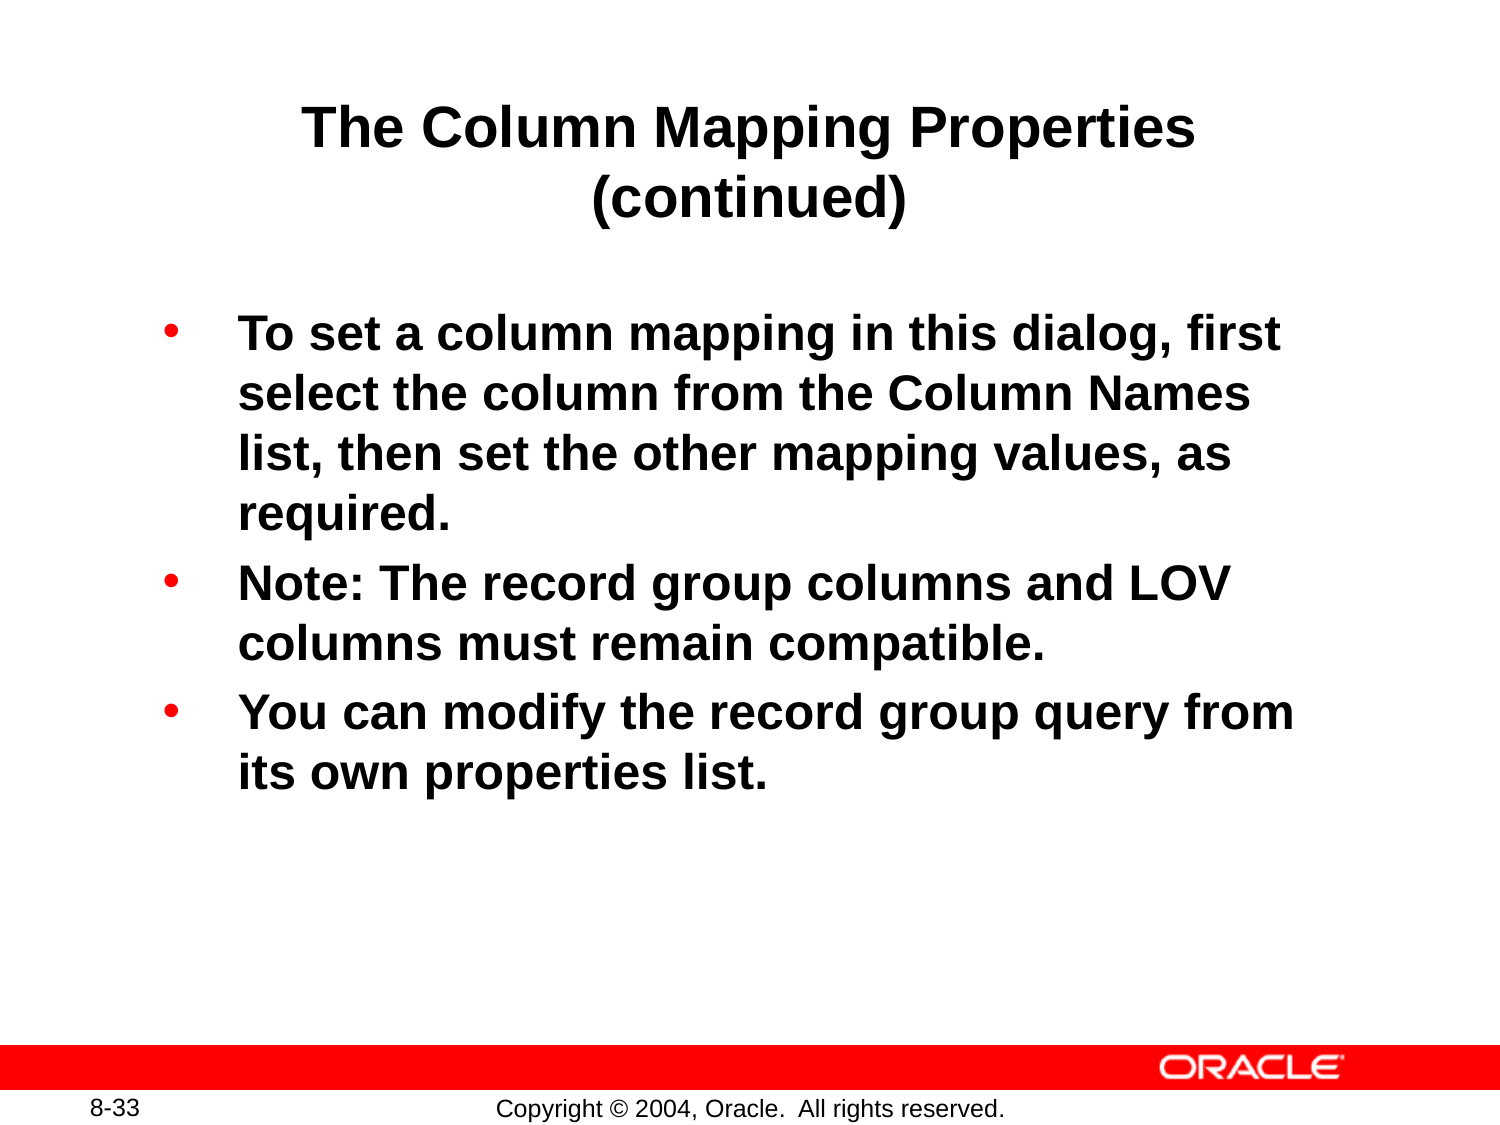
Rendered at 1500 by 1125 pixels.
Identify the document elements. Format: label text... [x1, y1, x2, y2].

list To set a column mapping in this dialog, first select the column from the Column Names list, then set the other mapping values, as required. Note: The record group columns and LOV columns must remain compatible. You can modify the record group query from its own properties list. [141, 297, 1351, 957]
title The Column Mapping Properties (continued) [149, 87, 1351, 232]
